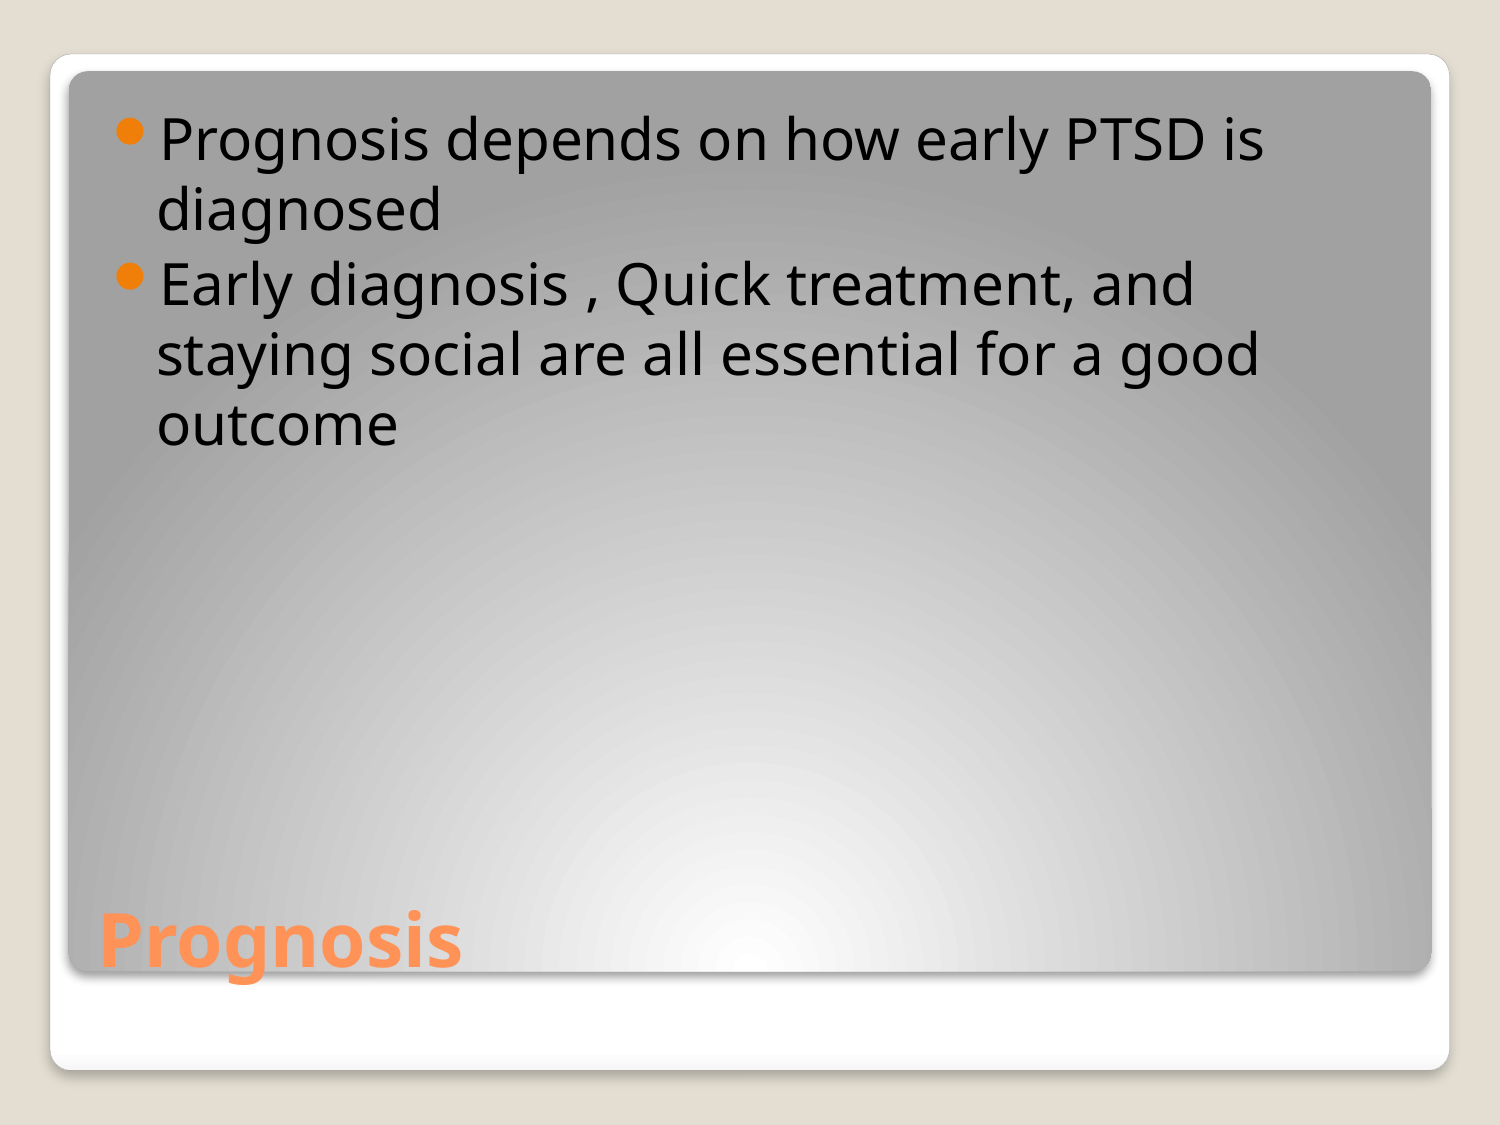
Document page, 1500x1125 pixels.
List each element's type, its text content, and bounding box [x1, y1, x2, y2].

title Prognosis [82, 817, 1425, 990]
list Prognosis depends on how early PTSD is diagnosed Early diagnosis , Quick treatment, and staying social are all essential for a good outcome [82, 86, 1425, 774]
